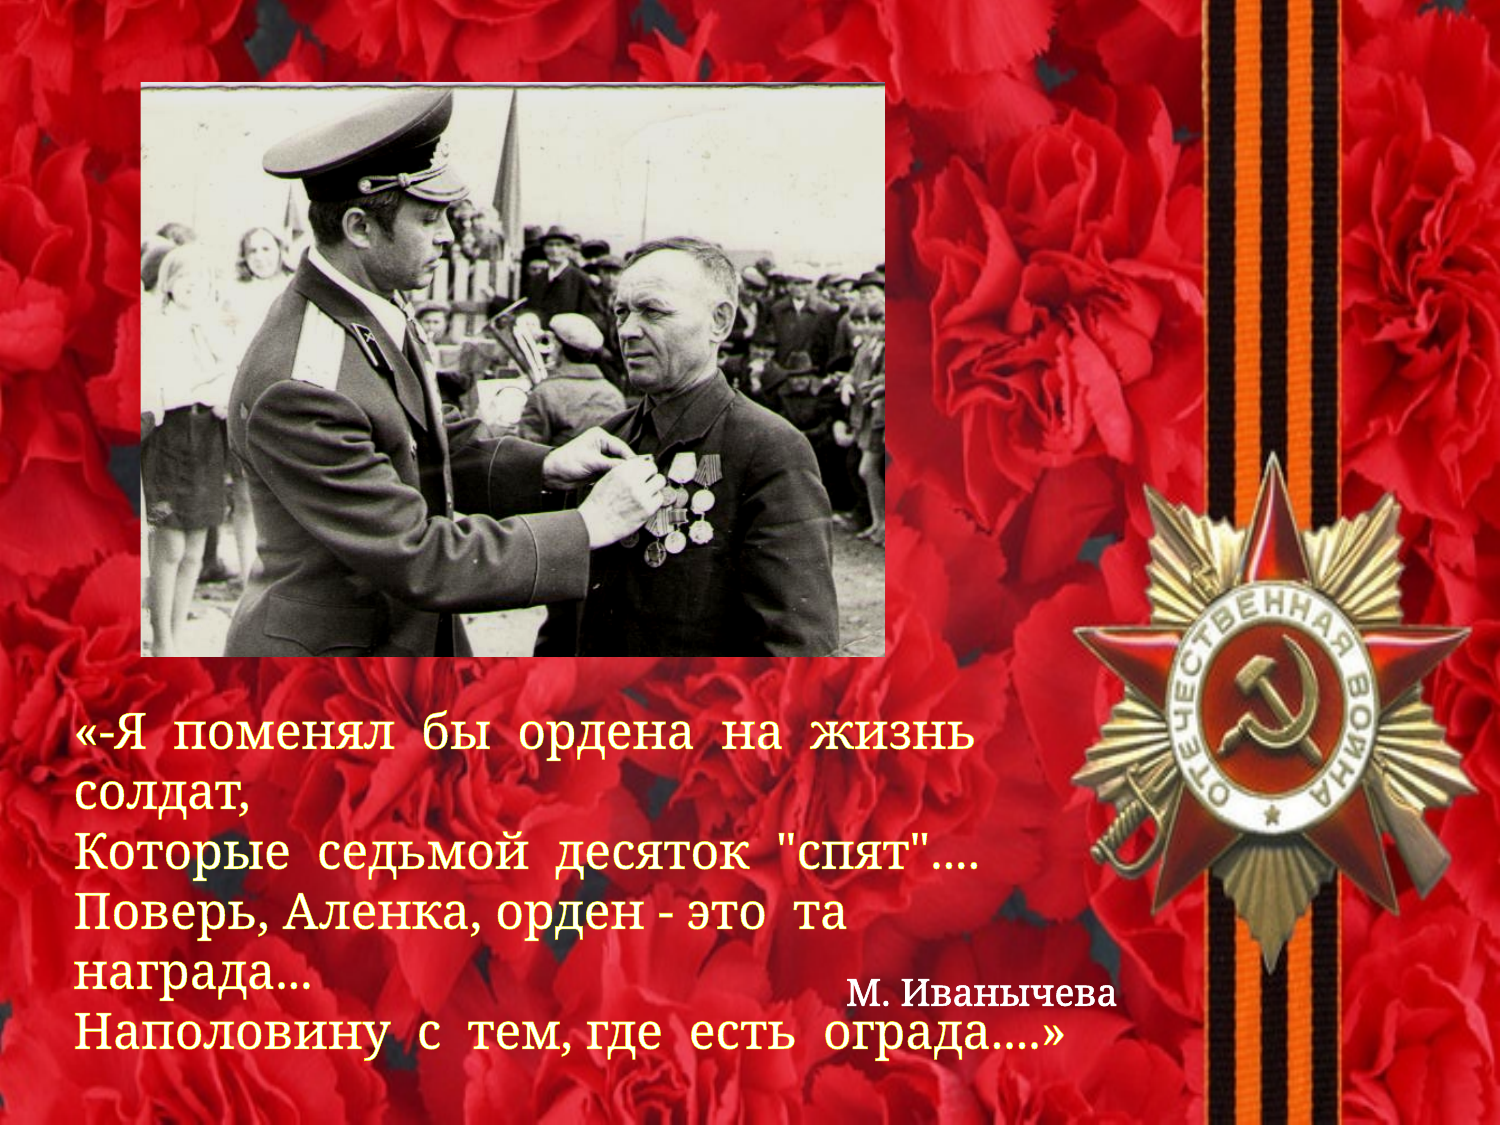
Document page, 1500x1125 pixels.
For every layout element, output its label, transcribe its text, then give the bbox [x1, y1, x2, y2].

picture [0, 0, 1500, 1125]
text_box «-Я поменял бы ордена на жизнь солдат, Которые седьмой десяток "спят".... Поверь, Аленка, орден - это та награда... Наполовину с тем, где есть ограда....» [58, 691, 1102, 1125]
text_box М. Иванычева [831, 960, 1133, 1021]
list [140, 81, 886, 657]
